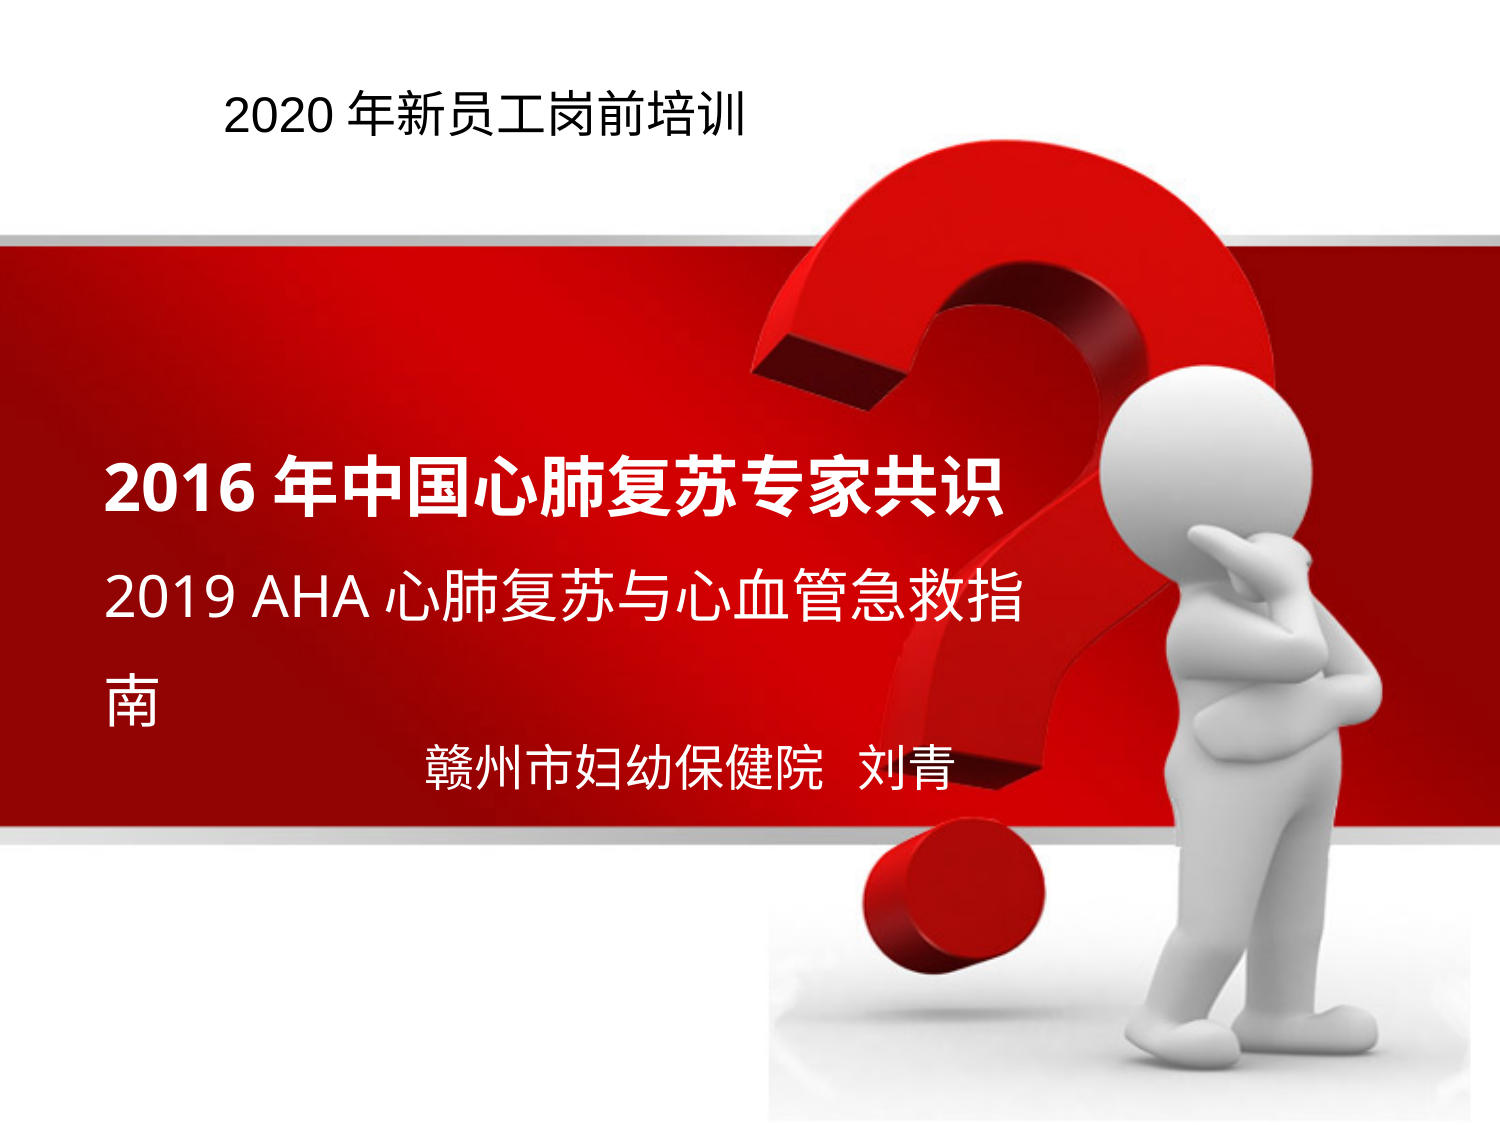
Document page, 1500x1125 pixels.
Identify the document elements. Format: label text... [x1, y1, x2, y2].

text_box 2016年中国心肺复苏专家共识 2019 AHA心肺复苏与心血管急救指南 [88, 350, 1085, 788]
picture [0, 0, 1500, 1125]
text_box 2020年新员工岗前培训 [138, 74, 831, 150]
text_box 赣州市妇幼保健院 刘青 [138, 731, 1013, 862]
